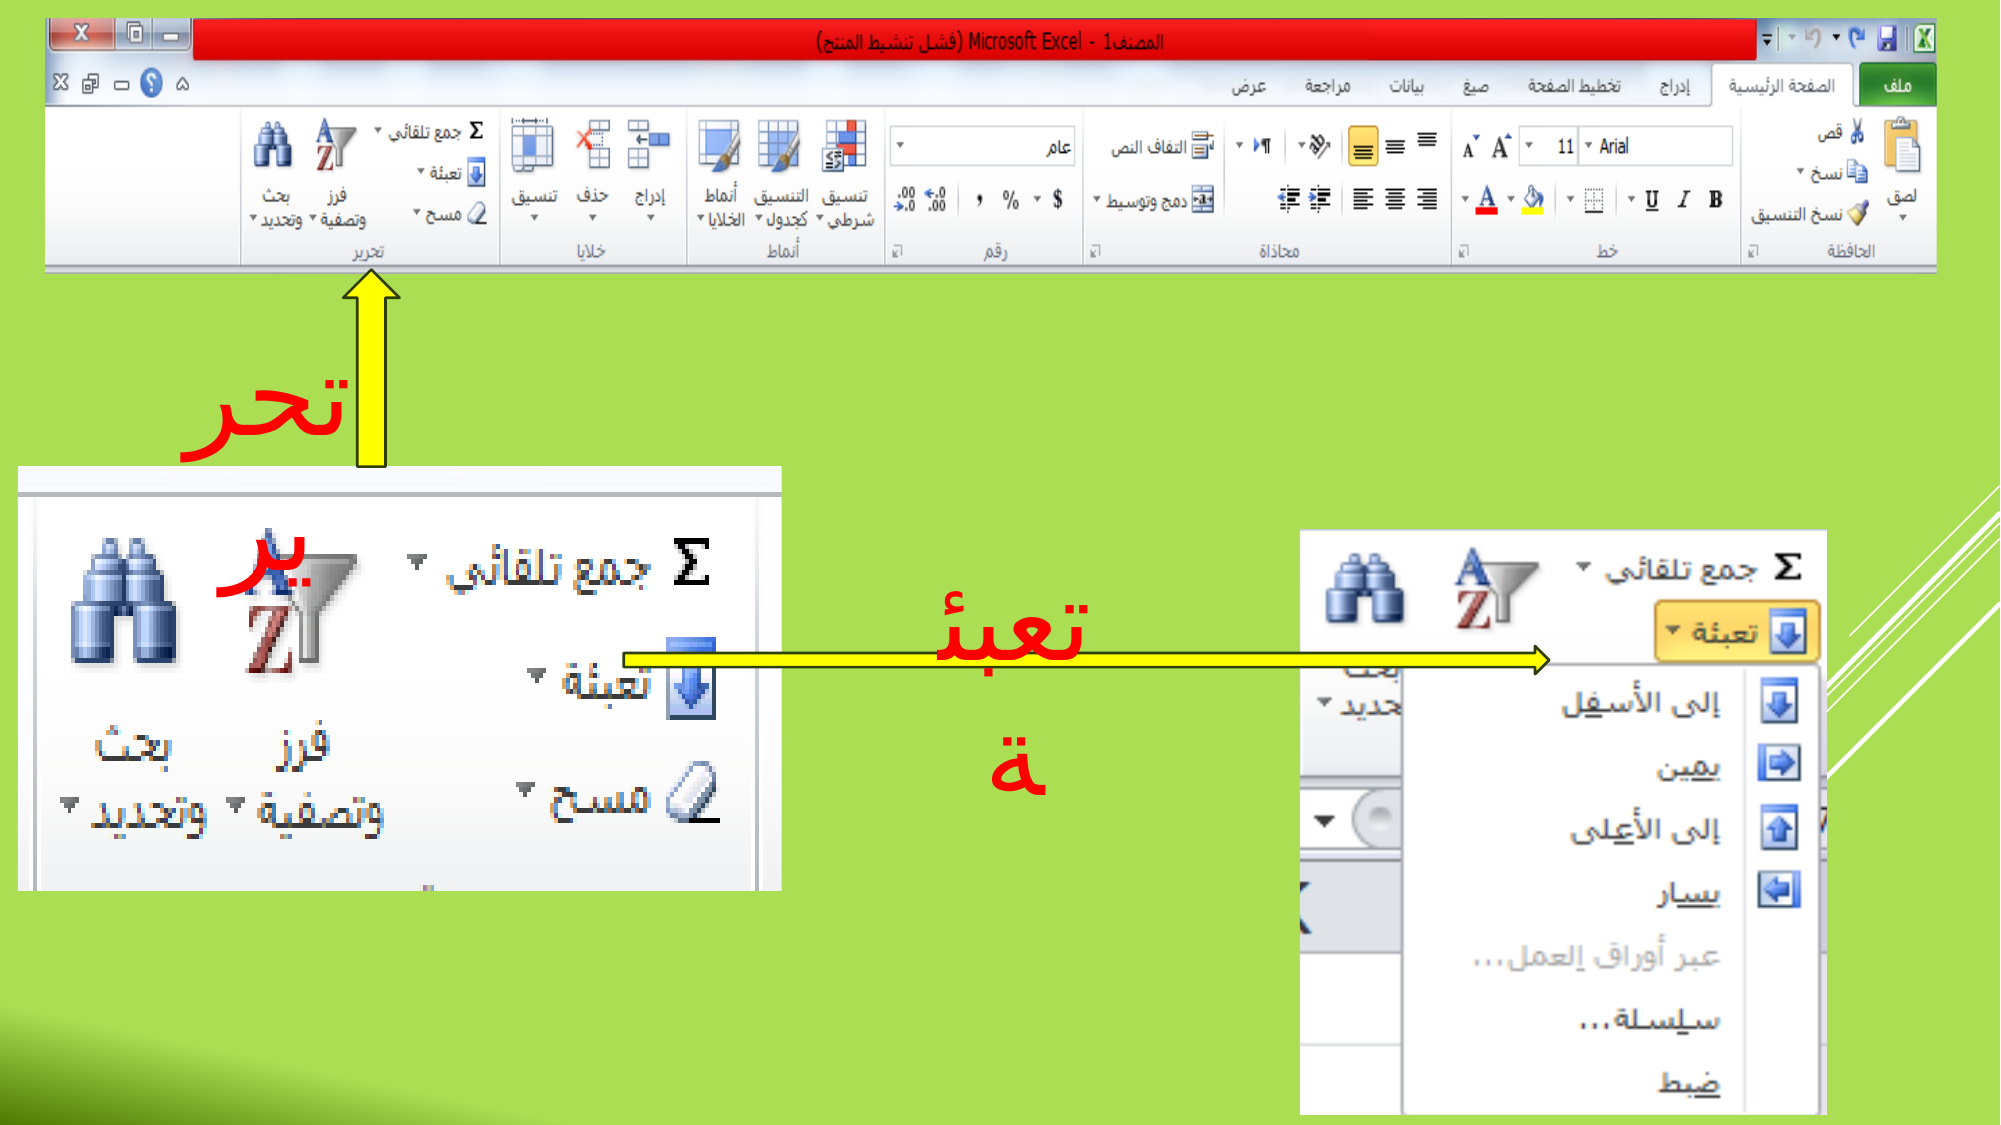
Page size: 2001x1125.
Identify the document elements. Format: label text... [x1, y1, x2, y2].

picture [1299, 529, 1828, 1115]
text_box [1118, 651, 1299, 669]
text_box [782, 651, 911, 669]
picture [17, 466, 782, 891]
picture [44, 18, 1937, 274]
text_box تعبئة [911, 540, 1118, 825]
text_box تحرير [165, 315, 372, 466]
text_box [341, 274, 401, 466]
